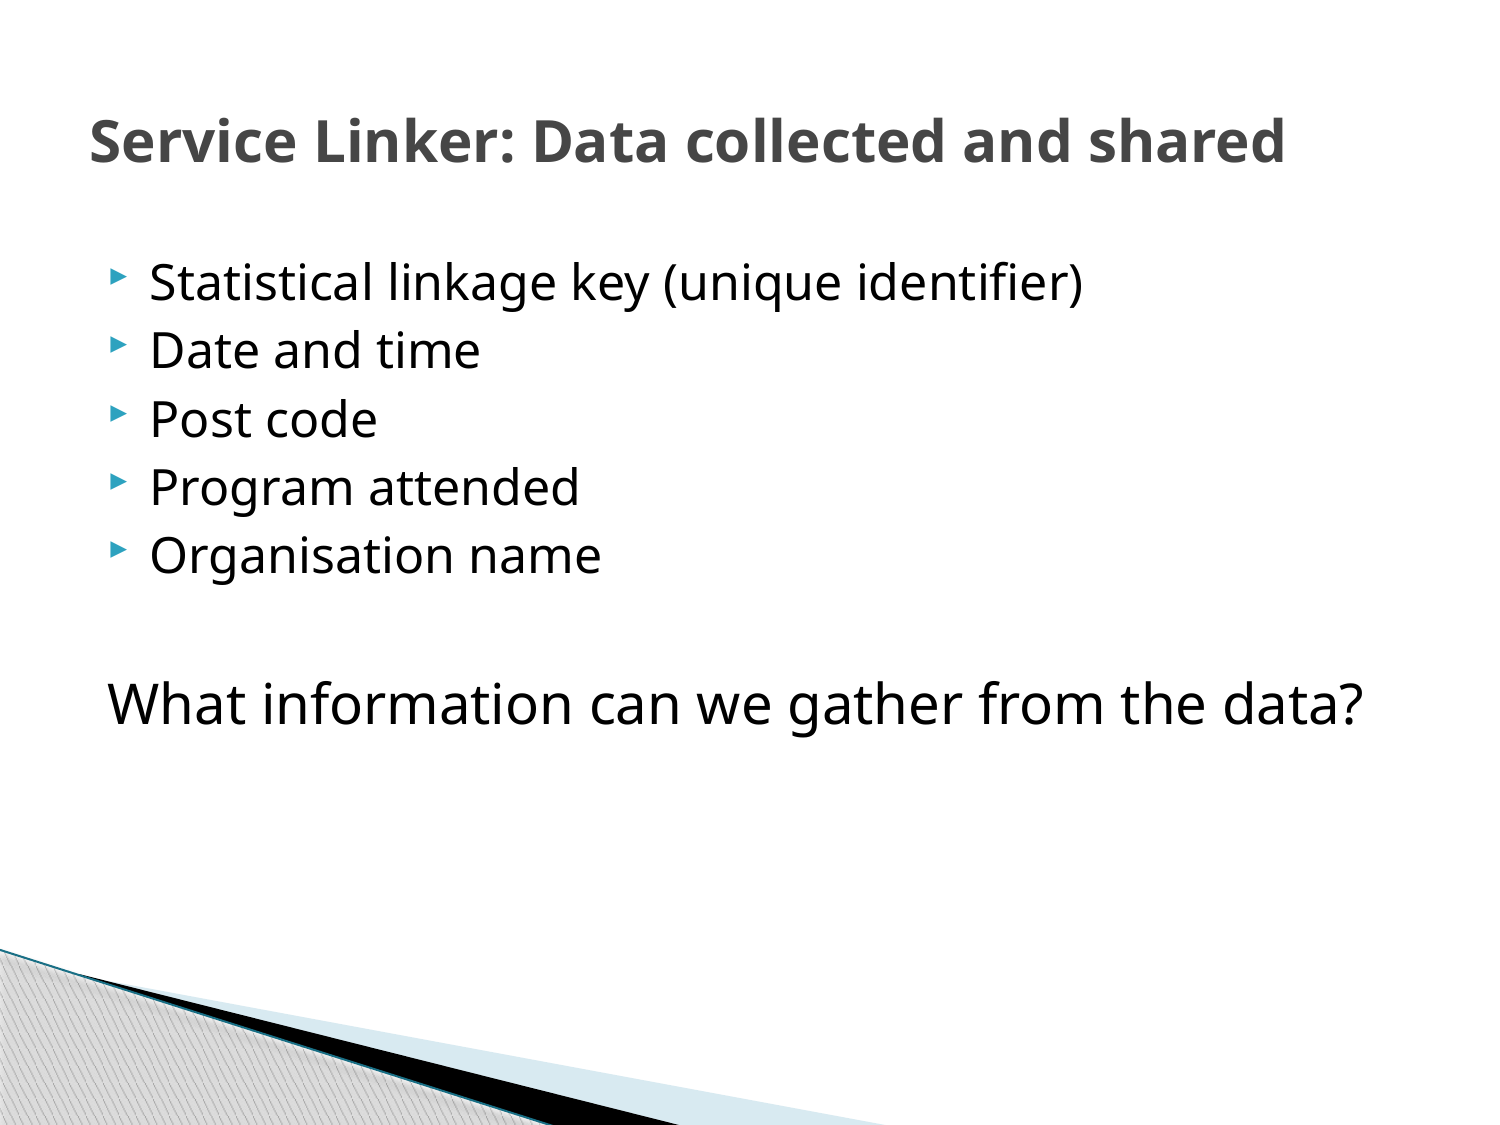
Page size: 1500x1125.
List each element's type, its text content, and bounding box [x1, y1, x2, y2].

title Service Linker: Data collected and shared [75, 45, 1425, 233]
list Statistical linkage key (unique identifier) Date and time Post code Program attended Organisation name What information can we gather from the data? [75, 243, 1425, 986]
